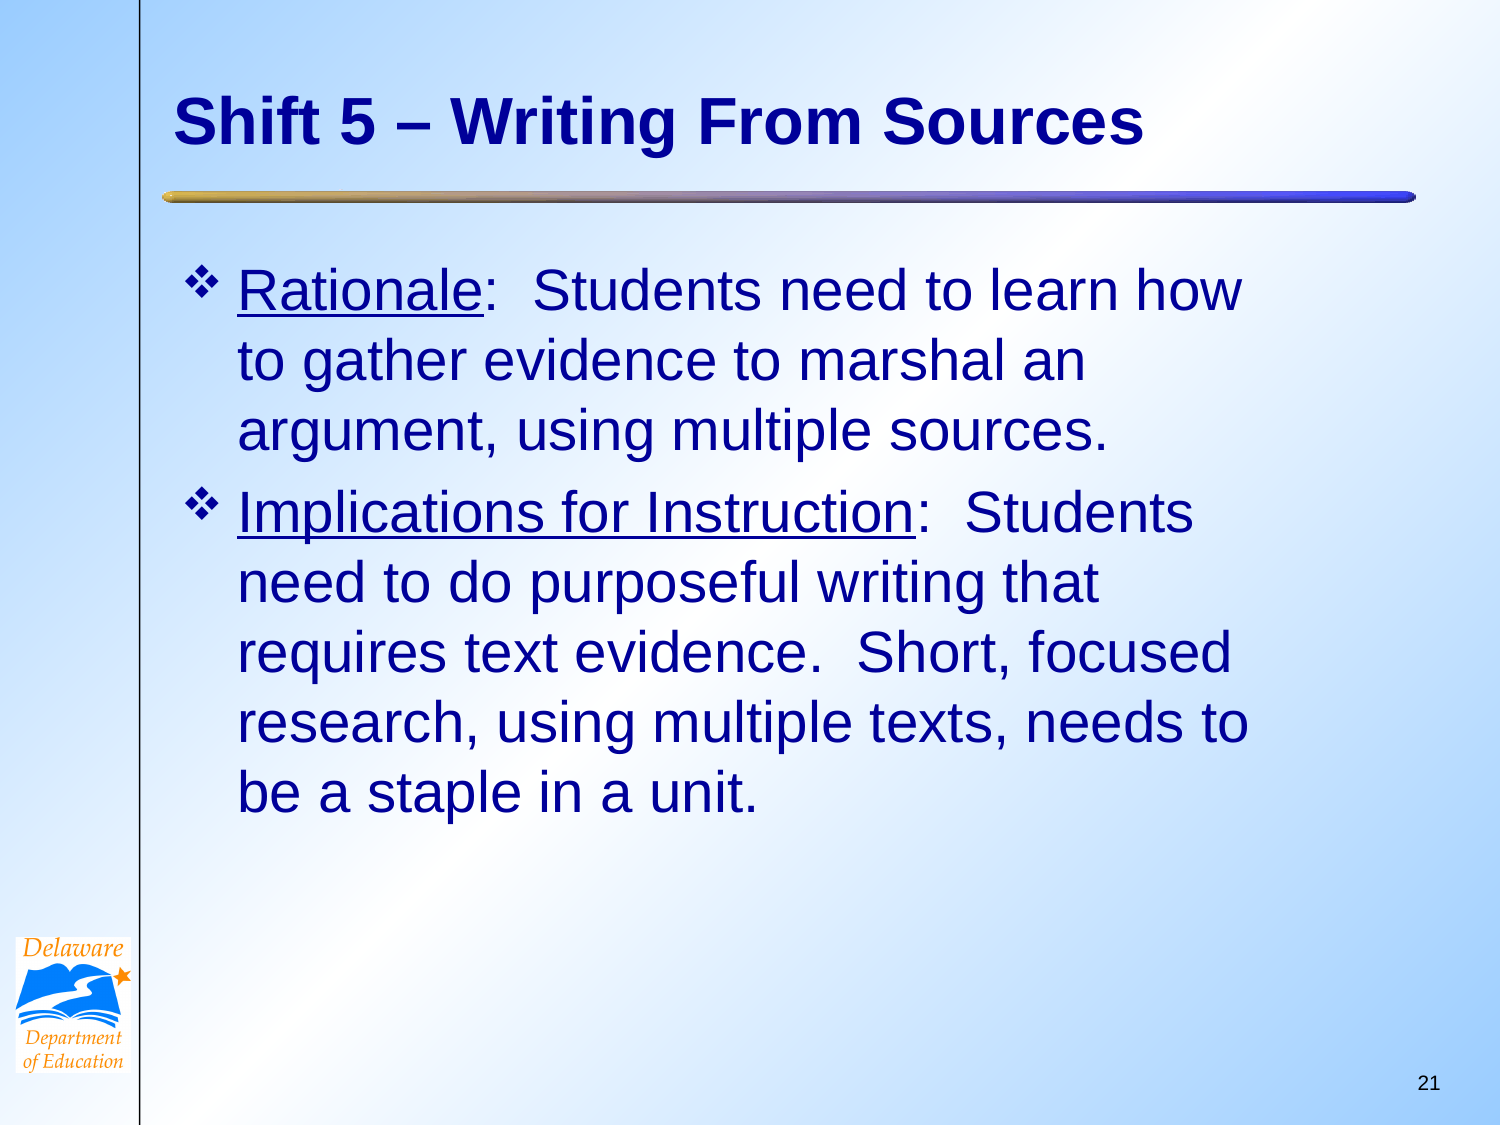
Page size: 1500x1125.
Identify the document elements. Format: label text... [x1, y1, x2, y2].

title Shift 5 – Writing From Sources [165, 25, 1451, 166]
list Rationale: Students need to learn how to gather evidence to marshal an argument, using multiple sources. Implications for Instruction: Students need to do purposeful writing that requires text evidence. Short, focused research, using multiple texts, needs to be a staple in a unit. [165, 244, 1323, 921]
slide_number 20 [1142, 1054, 1456, 1110]
picture [15, 937, 131, 1073]
picture [152, 189, 1425, 204]
